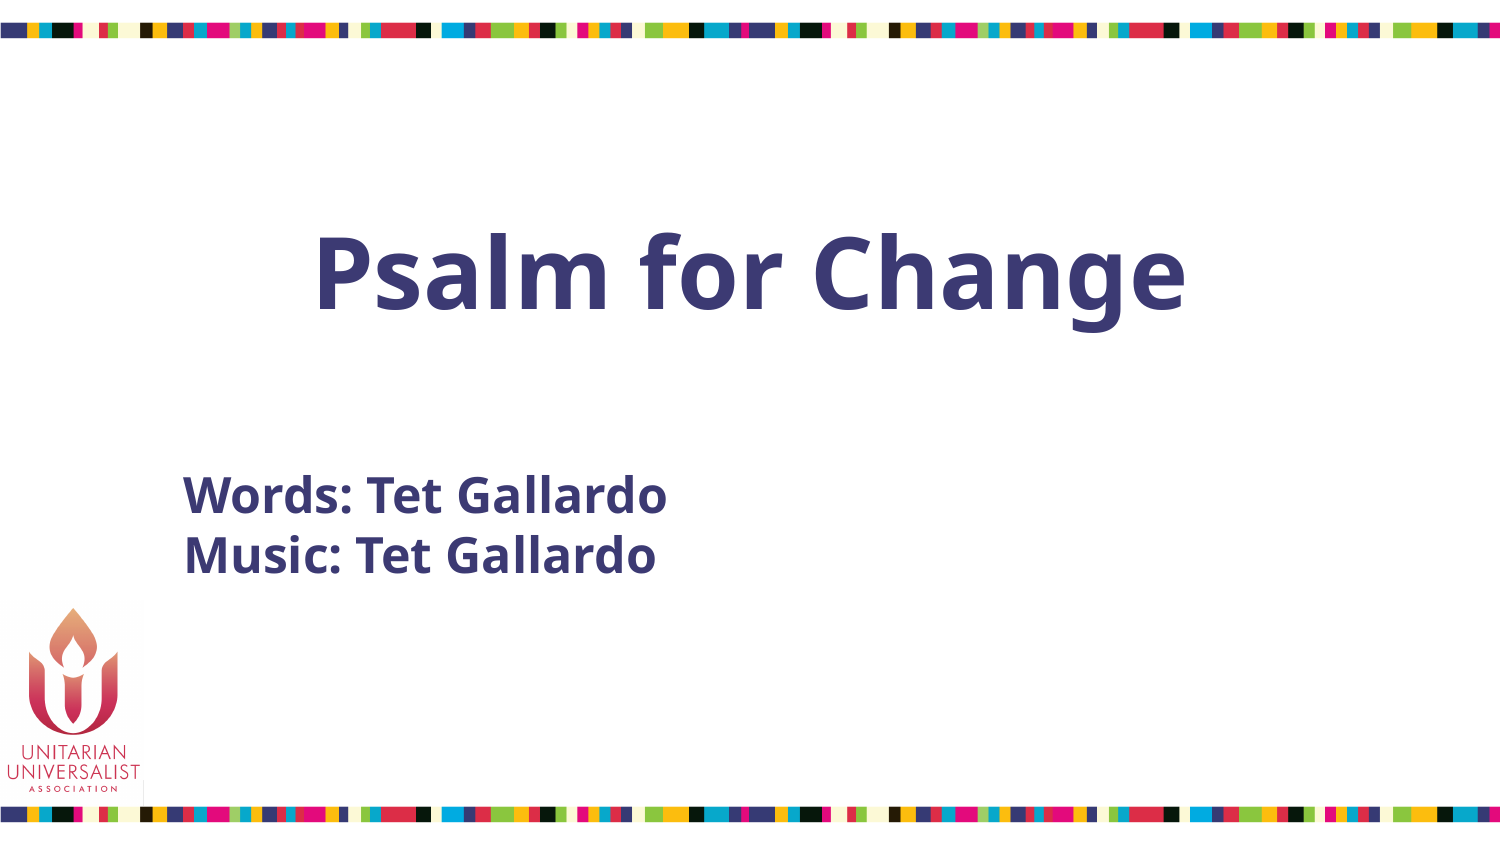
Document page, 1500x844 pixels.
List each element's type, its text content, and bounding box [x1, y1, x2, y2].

picture [0, 22, 1500, 40]
text_box Words: Tet Gallardo Music: Tet Gallardo [168, 448, 1495, 659]
picture [0, 600, 1500, 824]
text_box Psalm for Change [74, 75, 1425, 345]
